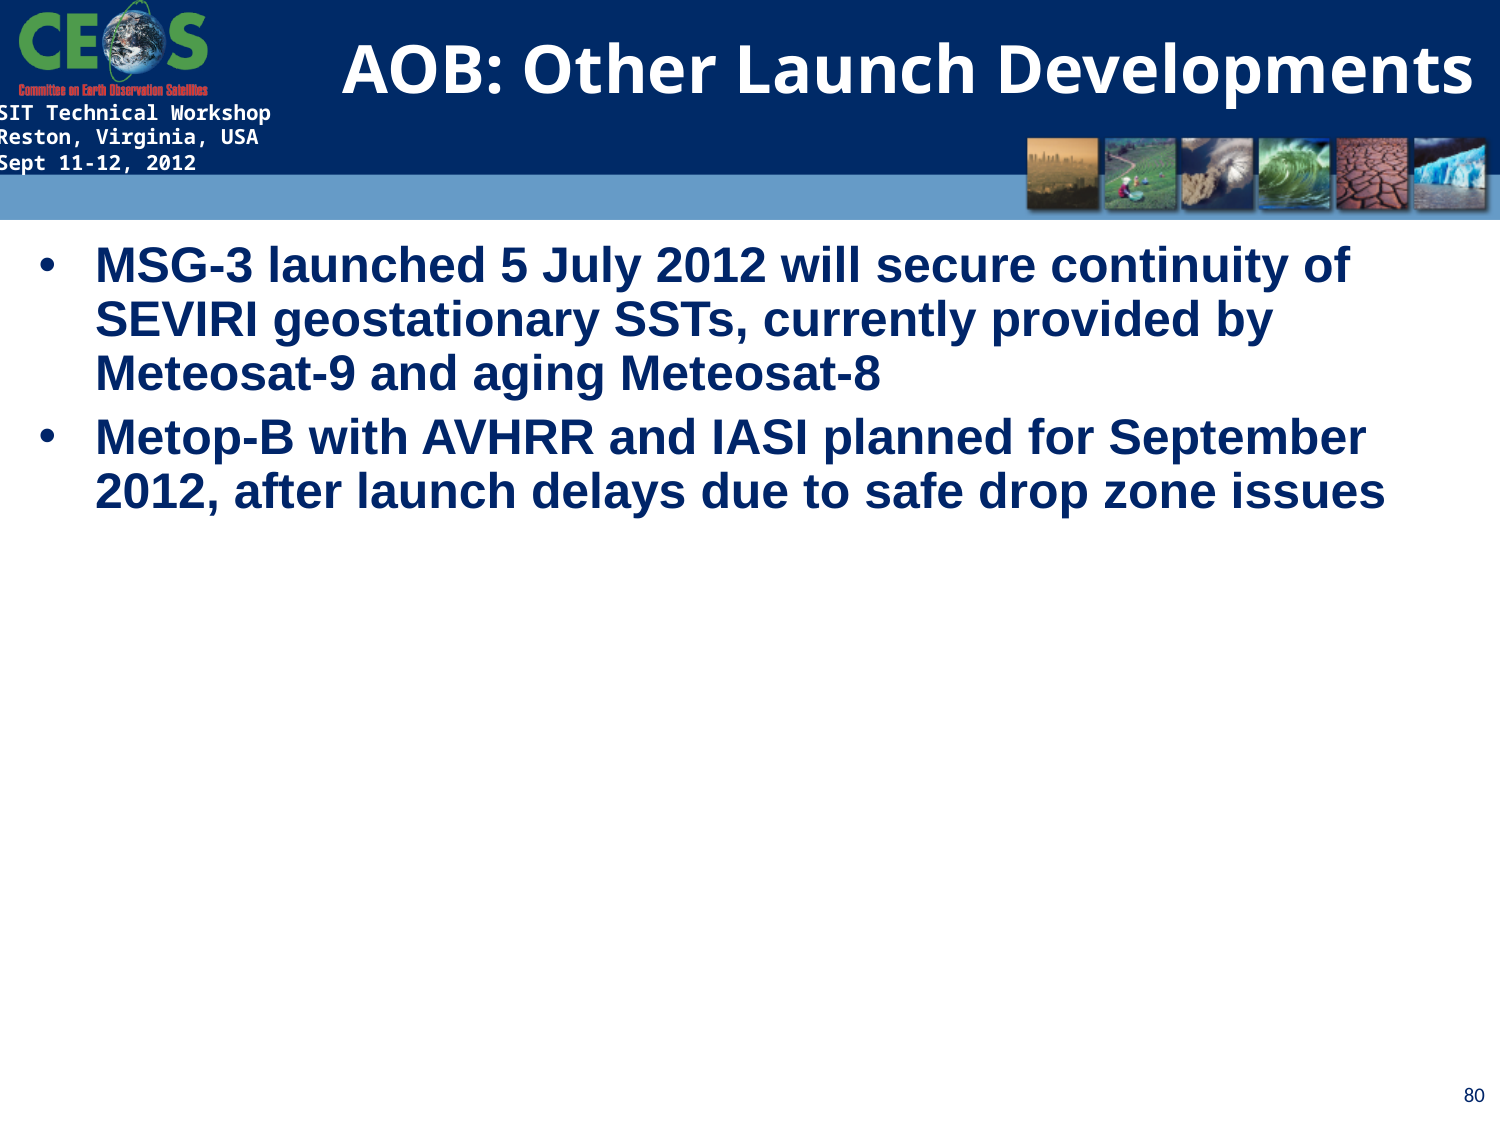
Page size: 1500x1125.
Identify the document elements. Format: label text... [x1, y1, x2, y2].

picture [0, 0, 1500, 220]
slide_number 80 [1187, 1073, 1500, 1125]
text_box MSG-3 launched 5 July 2012 will secure continuity of SEVIRI geostationary SSTs, currently provided by Meteosat-9 and aging Meteosat-8 Metop-B with AVHRR and IASI planned for September 2012, after launch delays due to safe drop zone issues [24, 232, 1473, 1074]
title AOB: Other Launch Developments [159, 16, 1491, 117]
